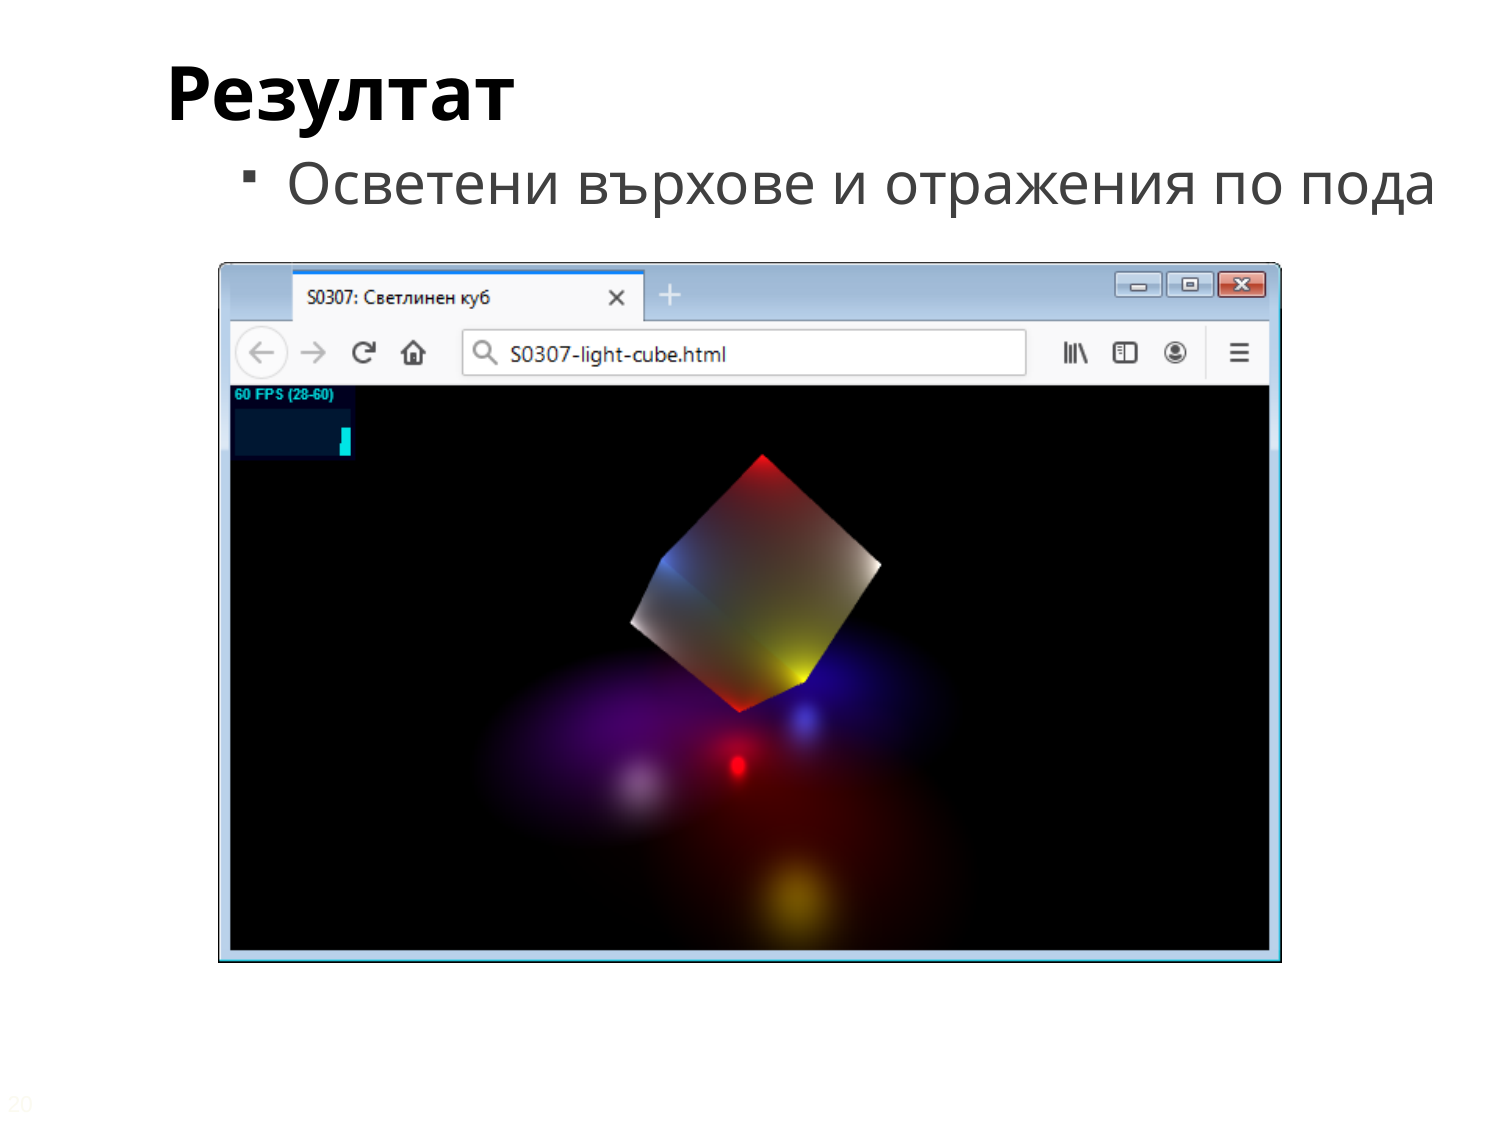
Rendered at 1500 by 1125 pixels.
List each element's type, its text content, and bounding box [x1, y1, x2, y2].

picture [218, 262, 1282, 963]
list Резултат Осветени върхове и отражения по пода [150, 37, 1488, 1113]
